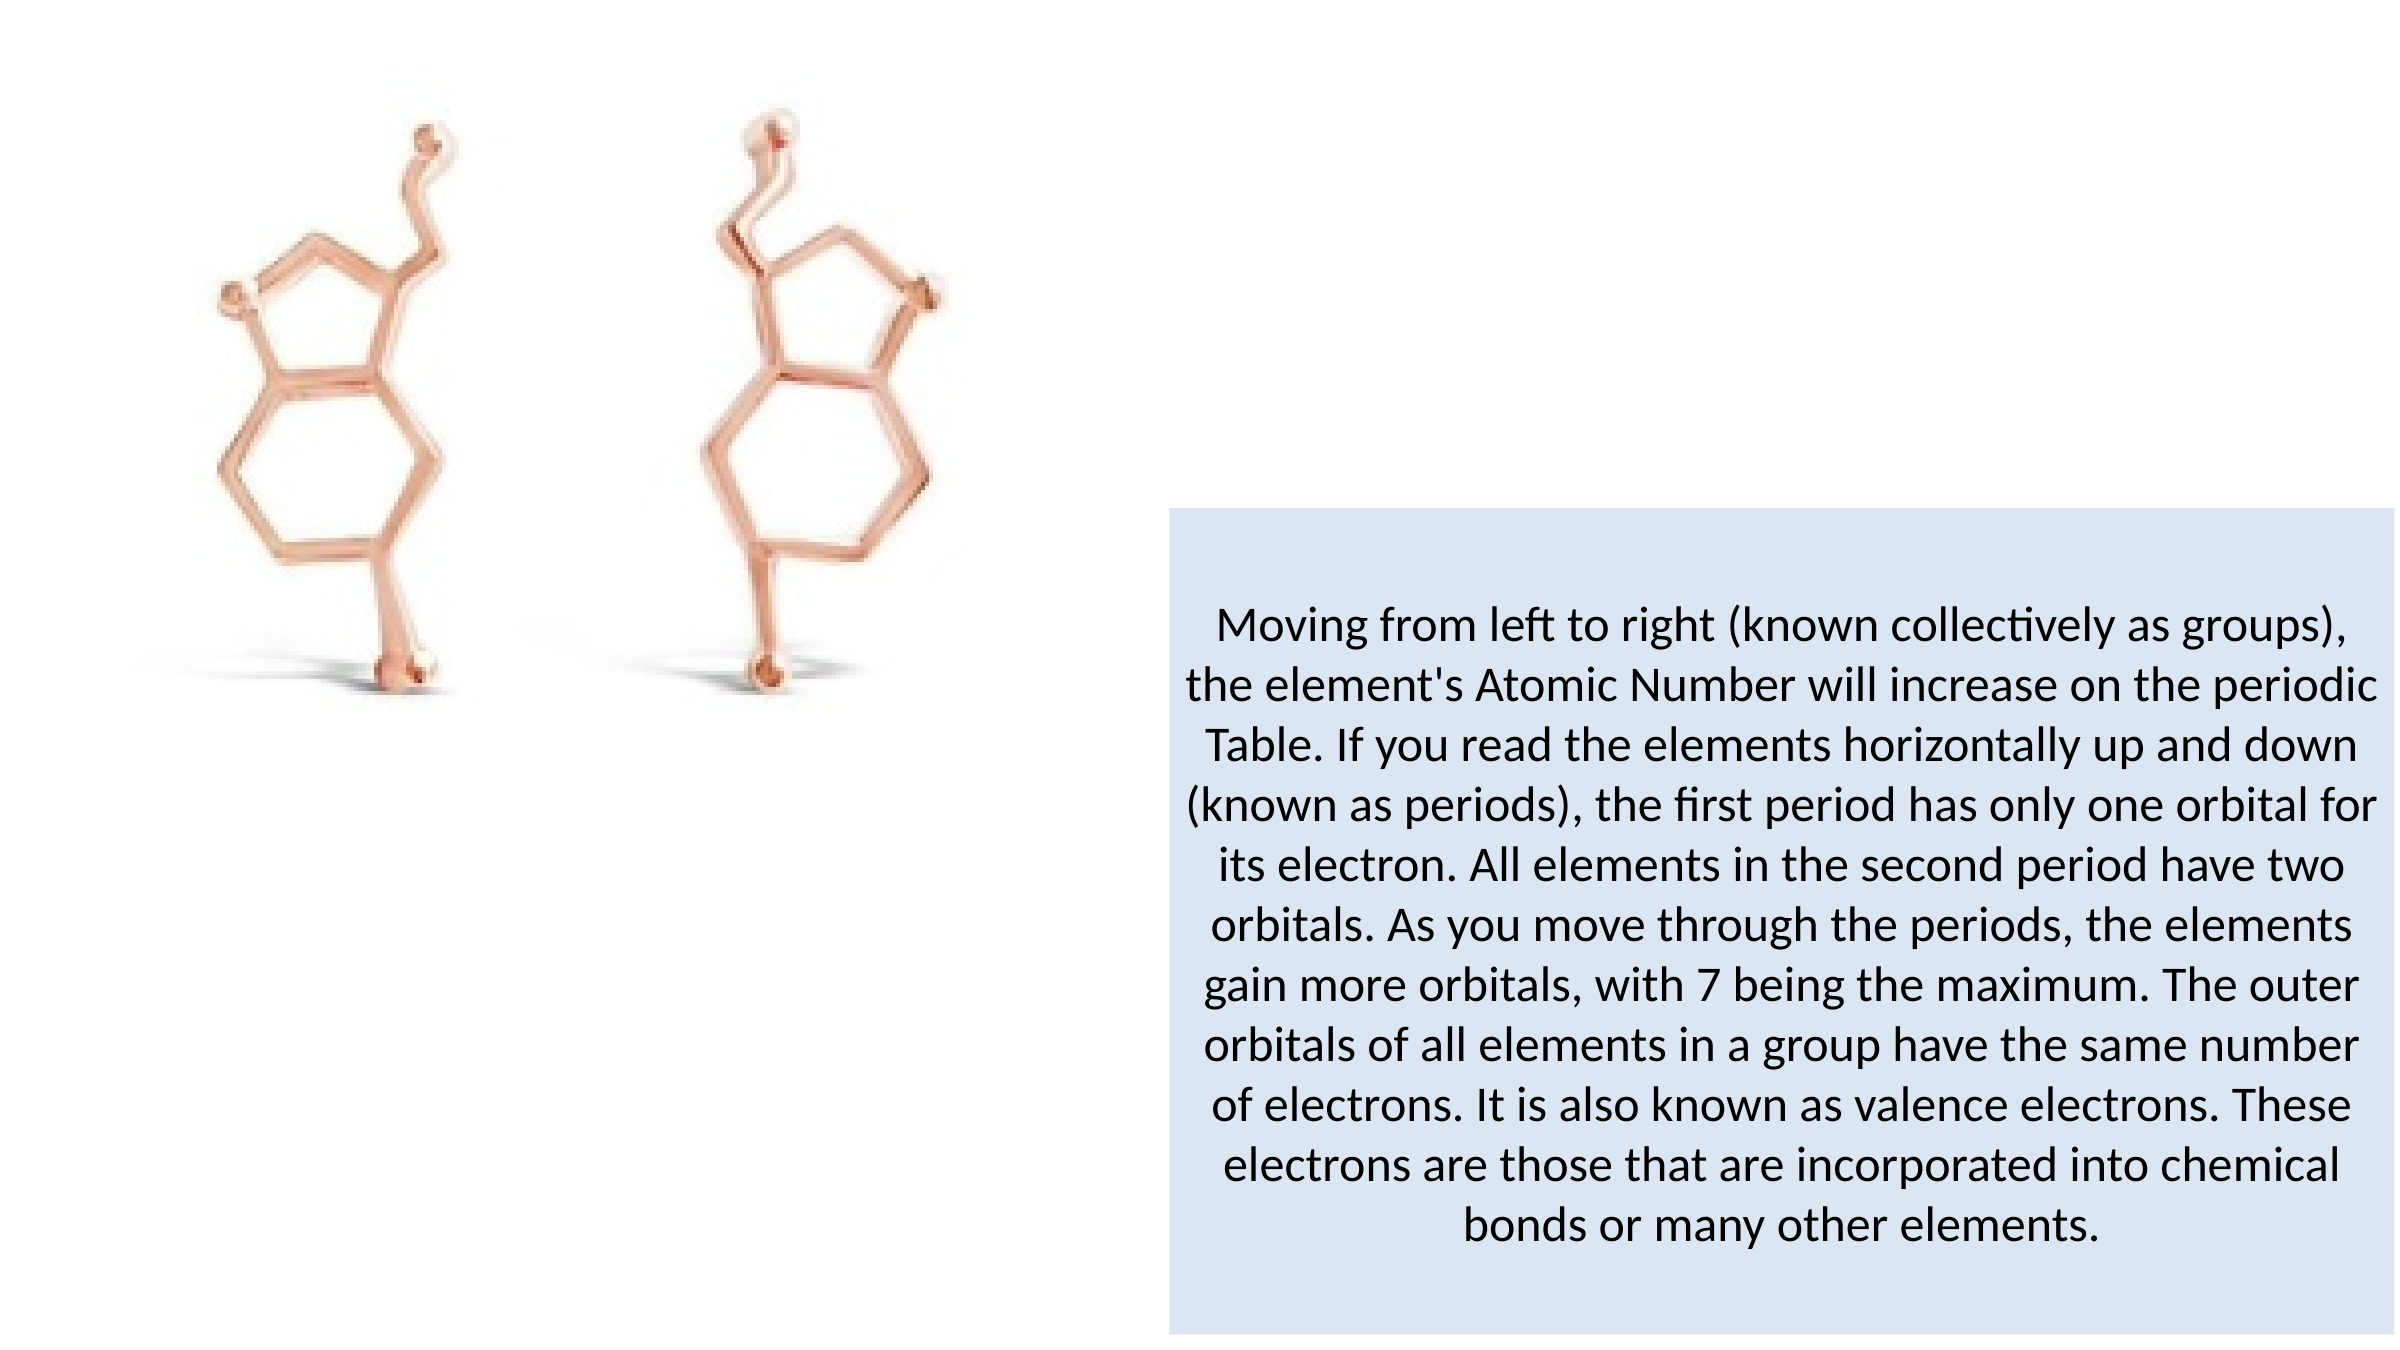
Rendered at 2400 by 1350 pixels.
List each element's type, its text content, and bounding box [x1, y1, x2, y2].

picture [1, 3, 1138, 852]
text_box Moving from left to right (known collectively as groups), the element's Atomic Number will increase on the periodic Table. If you read the elements horizontally up and down (known as periods), the first period has only one orbital for its electron. All elements in the second period have two orbitals. As you move through the periods, the elements gain more orbitals, with 7 being the maximum. The outer orbitals of all elements in a group have the same number of electrons. It is also known as valence electrons. These electrons are those that are incorporated into chemical bonds or many other elements. [1167, 506, 2396, 1337]
